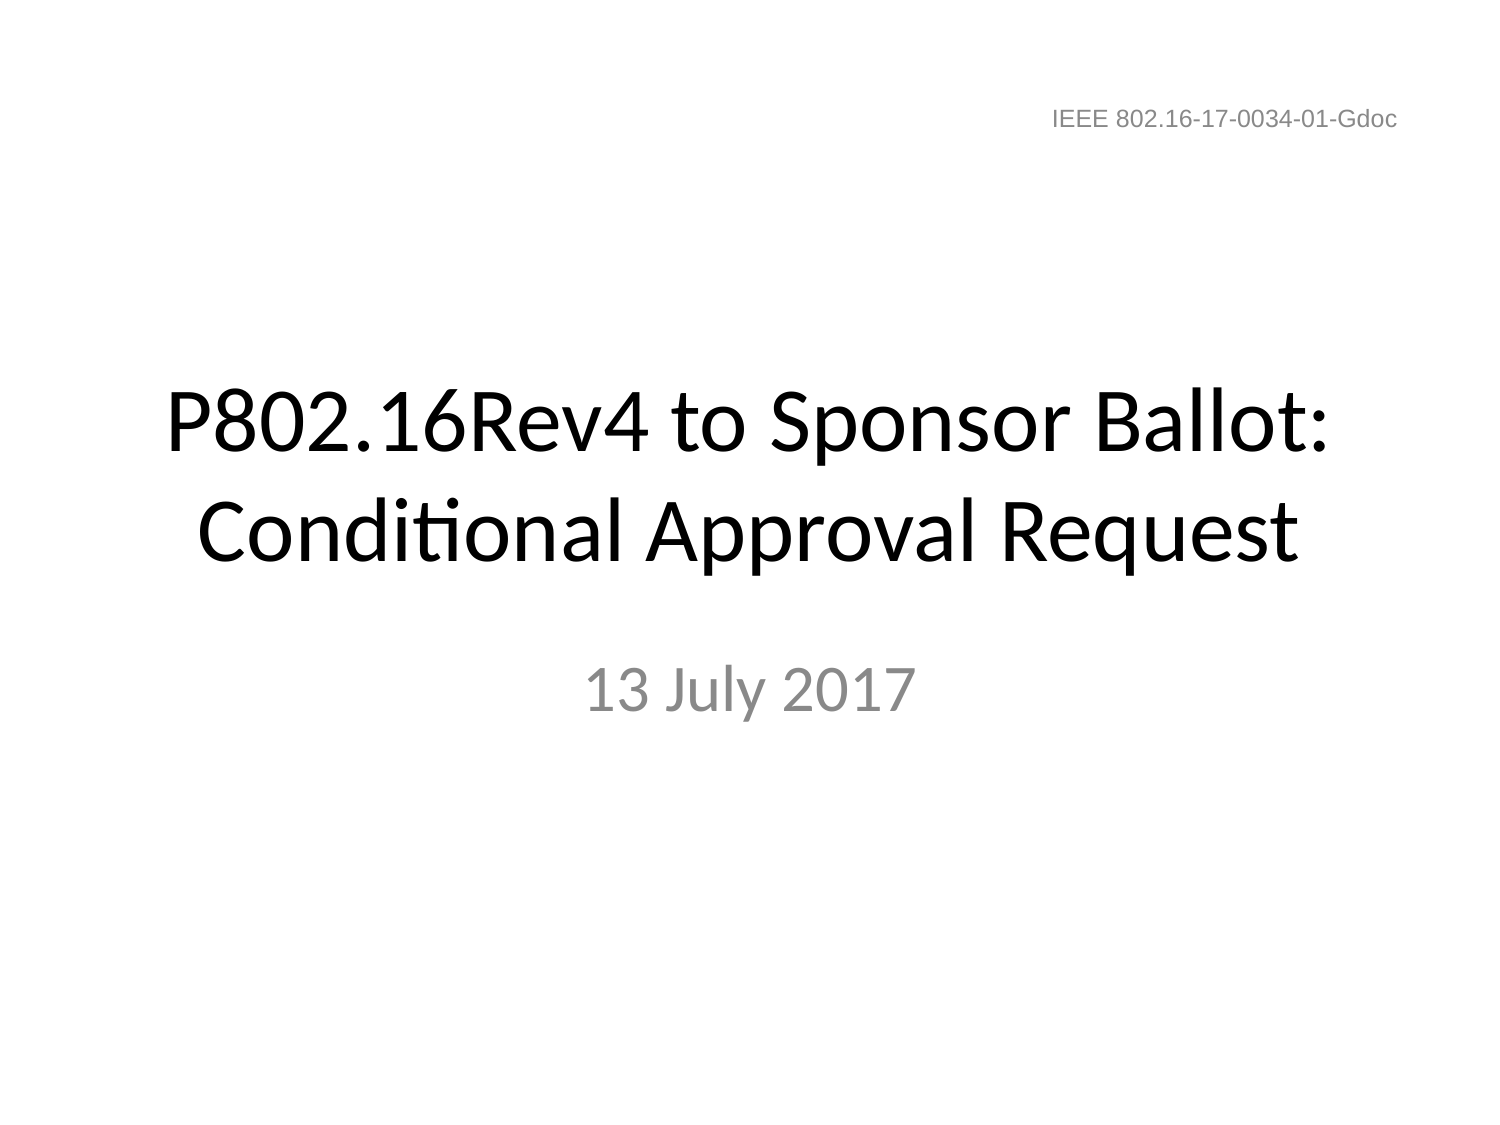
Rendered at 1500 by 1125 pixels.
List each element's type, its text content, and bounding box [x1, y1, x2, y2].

text_box IEEE 802.16-17-0034-01-Gdoc [987, 94, 1463, 140]
list 13 July 2017 [224, 636, 1276, 926]
title P802.16Rev4 to Sponsor Ballot: Conditional Approval Request [111, 348, 1388, 592]
